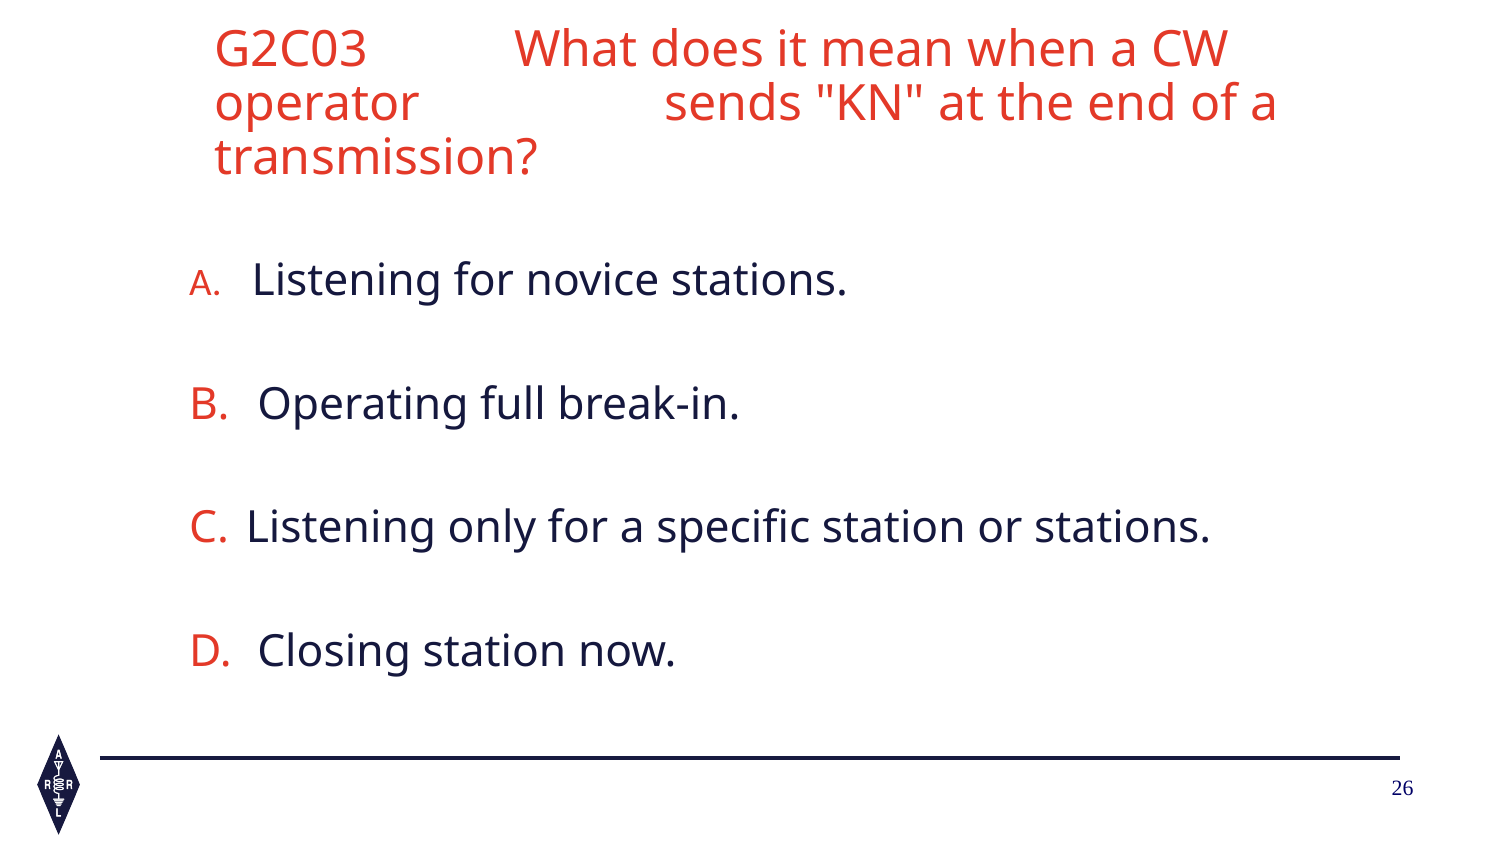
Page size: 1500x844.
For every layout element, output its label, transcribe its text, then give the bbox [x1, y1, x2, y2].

list Listening for novice stations. Operating full break-in. Listening only for a specific station or stations. Closing station now. [189, 251, 1286, 734]
text_box 26 [1353, 768, 1425, 827]
title G2C03 What does it mean when a CW operator sends "KN" at the end of a transmission? [214, 17, 1286, 217]
picture [37, 734, 80, 835]
